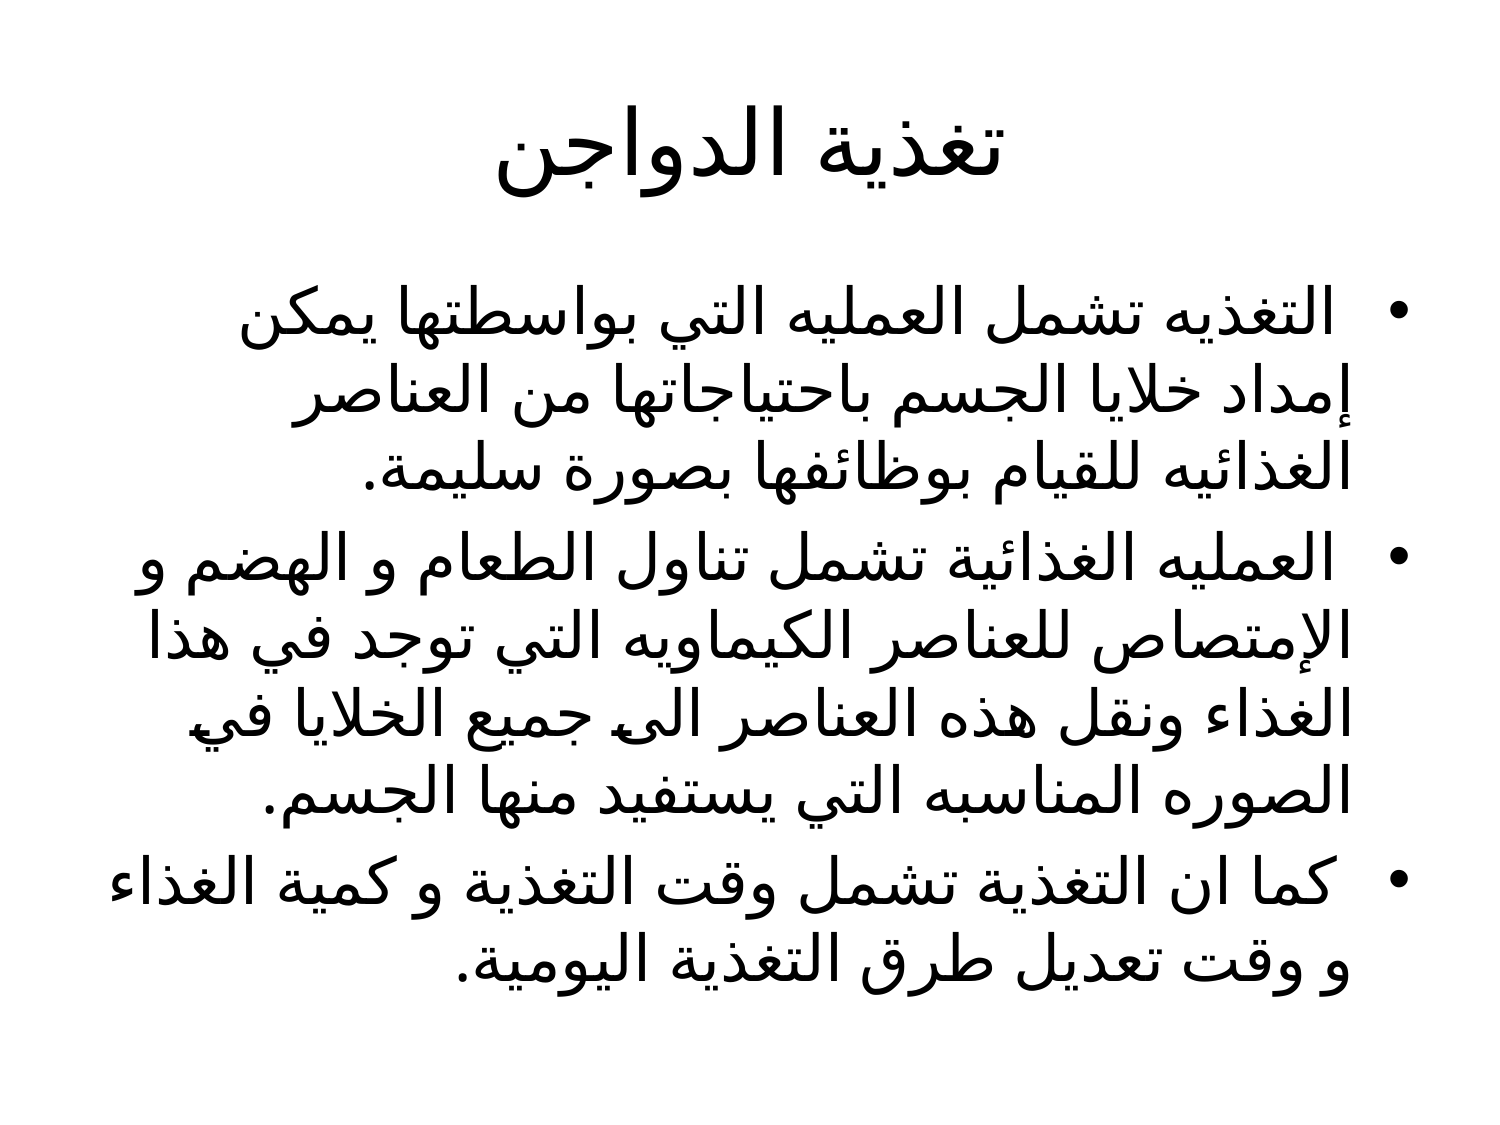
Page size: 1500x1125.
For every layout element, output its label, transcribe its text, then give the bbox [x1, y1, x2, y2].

title تغذية الدواجن [75, 45, 1425, 233]
list التغذيه تشمل العمليه التي بواسطتها يمكن إمداد خلايا الجسم باحتياجاتها من العناصر الغذائيه للقيام بوظائفها بصورة سليمة. العمليه الغذائية تشمل تناول الطعام و الهضم و الإمتصاص للعناصر الكيماويه التي توجد في هذا الغذاء ونقل هذه العناصر الى جميع الخلايا في الصوره المناسبه التي يستفيد منها الجسم. كما ان التغذية تشمل وقت التغذية و كمية الغذاء و وقت تعديل طرق التغذية اليومية. [75, 262, 1425, 1005]
